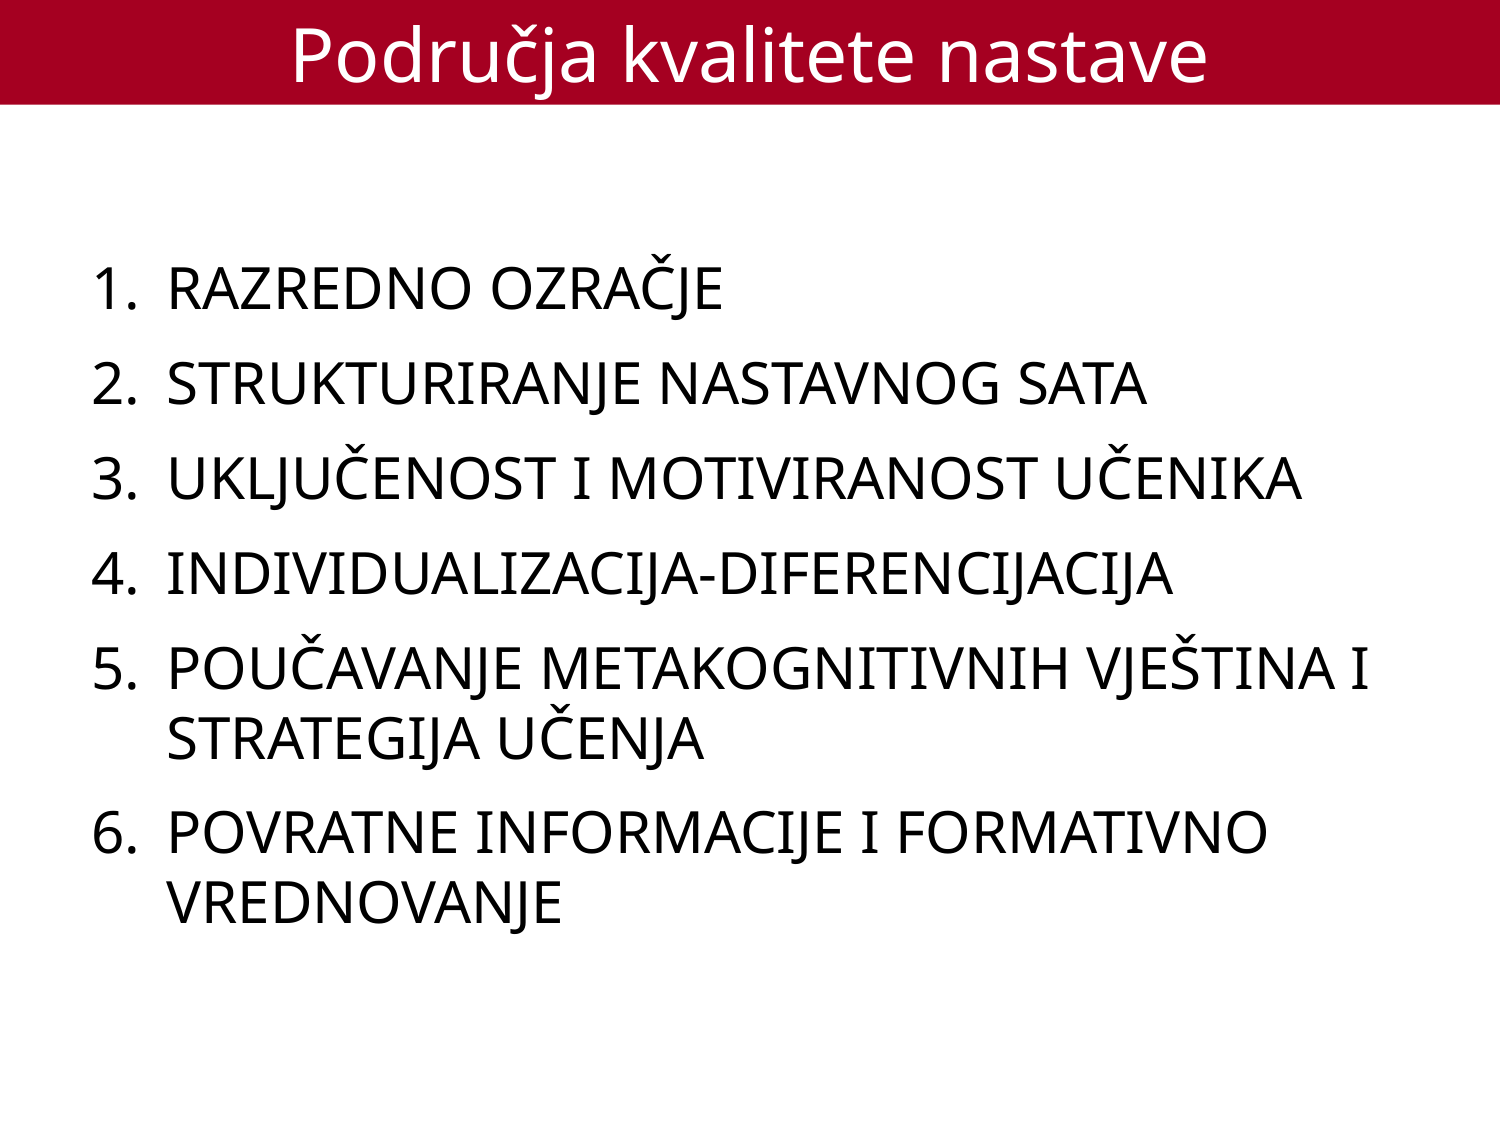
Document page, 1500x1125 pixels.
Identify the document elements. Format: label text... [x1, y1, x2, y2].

text_box Područja kvalitete nastave [0, 0, 1500, 105]
text_box Razredno ozračje Strukturiranje nastavnog sata Uključenost i motiviranost učenika Individualizacija-diferencijacija Poučavanje metakognitivnih vještina i strategija učenja Povratne informacije i formativno vrednovanje [76, 243, 1459, 943]
